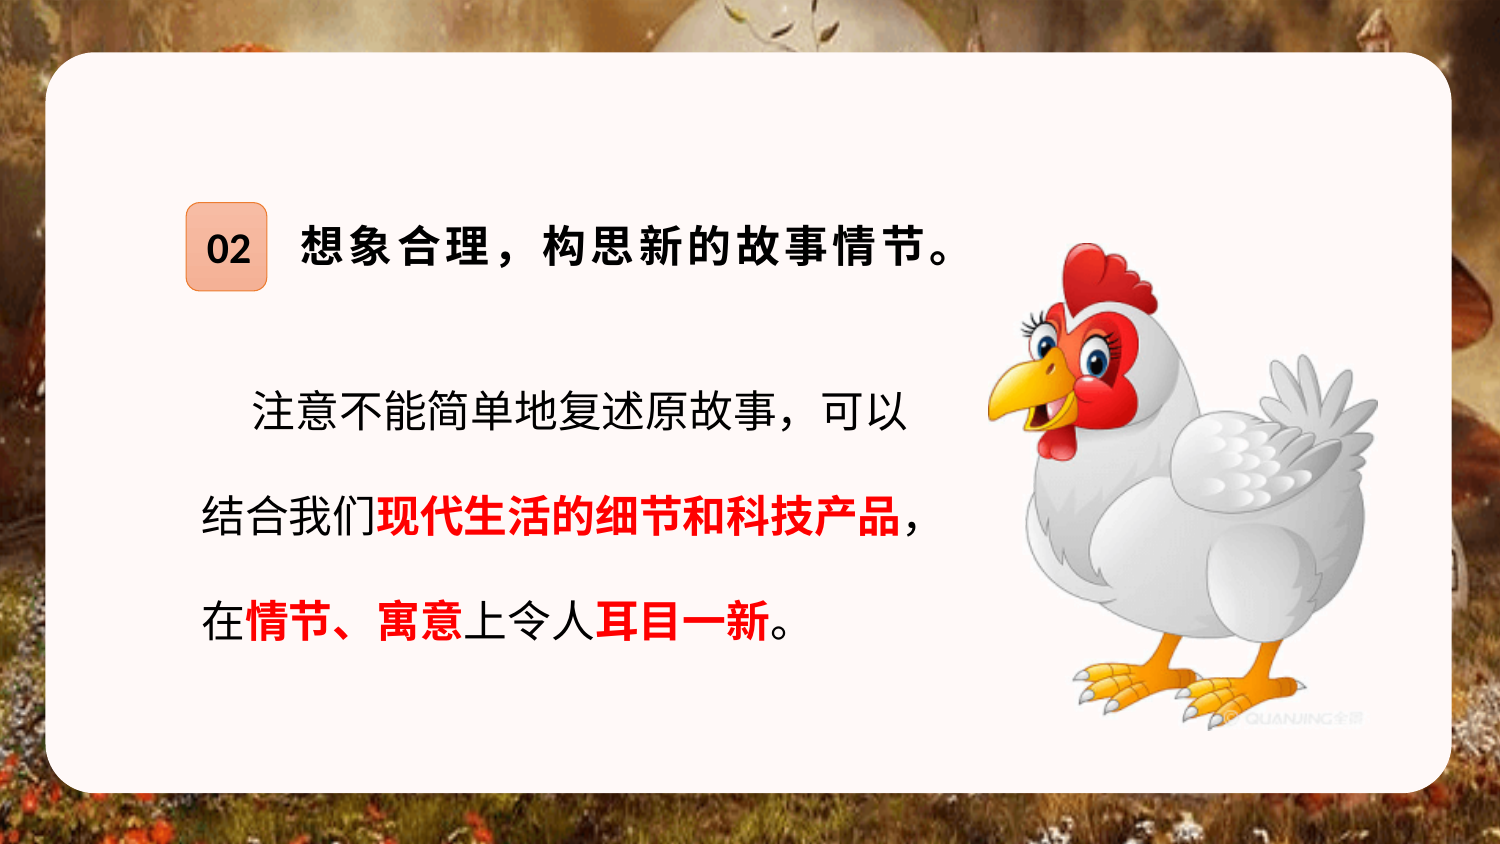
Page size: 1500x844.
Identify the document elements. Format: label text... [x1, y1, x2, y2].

text_box [185, 202, 268, 292]
text_box 02 [195, 214, 263, 279]
picture [0, 0, 1500, 844]
text_box 注意不能简单地复述原故事，可以结合我们现代生活的细节和科技产品，在情节、寓意上令人耳目一新。 [190, 325, 944, 653]
text_box 想象合理，构思新的故事情节。 [289, 213, 984, 278]
